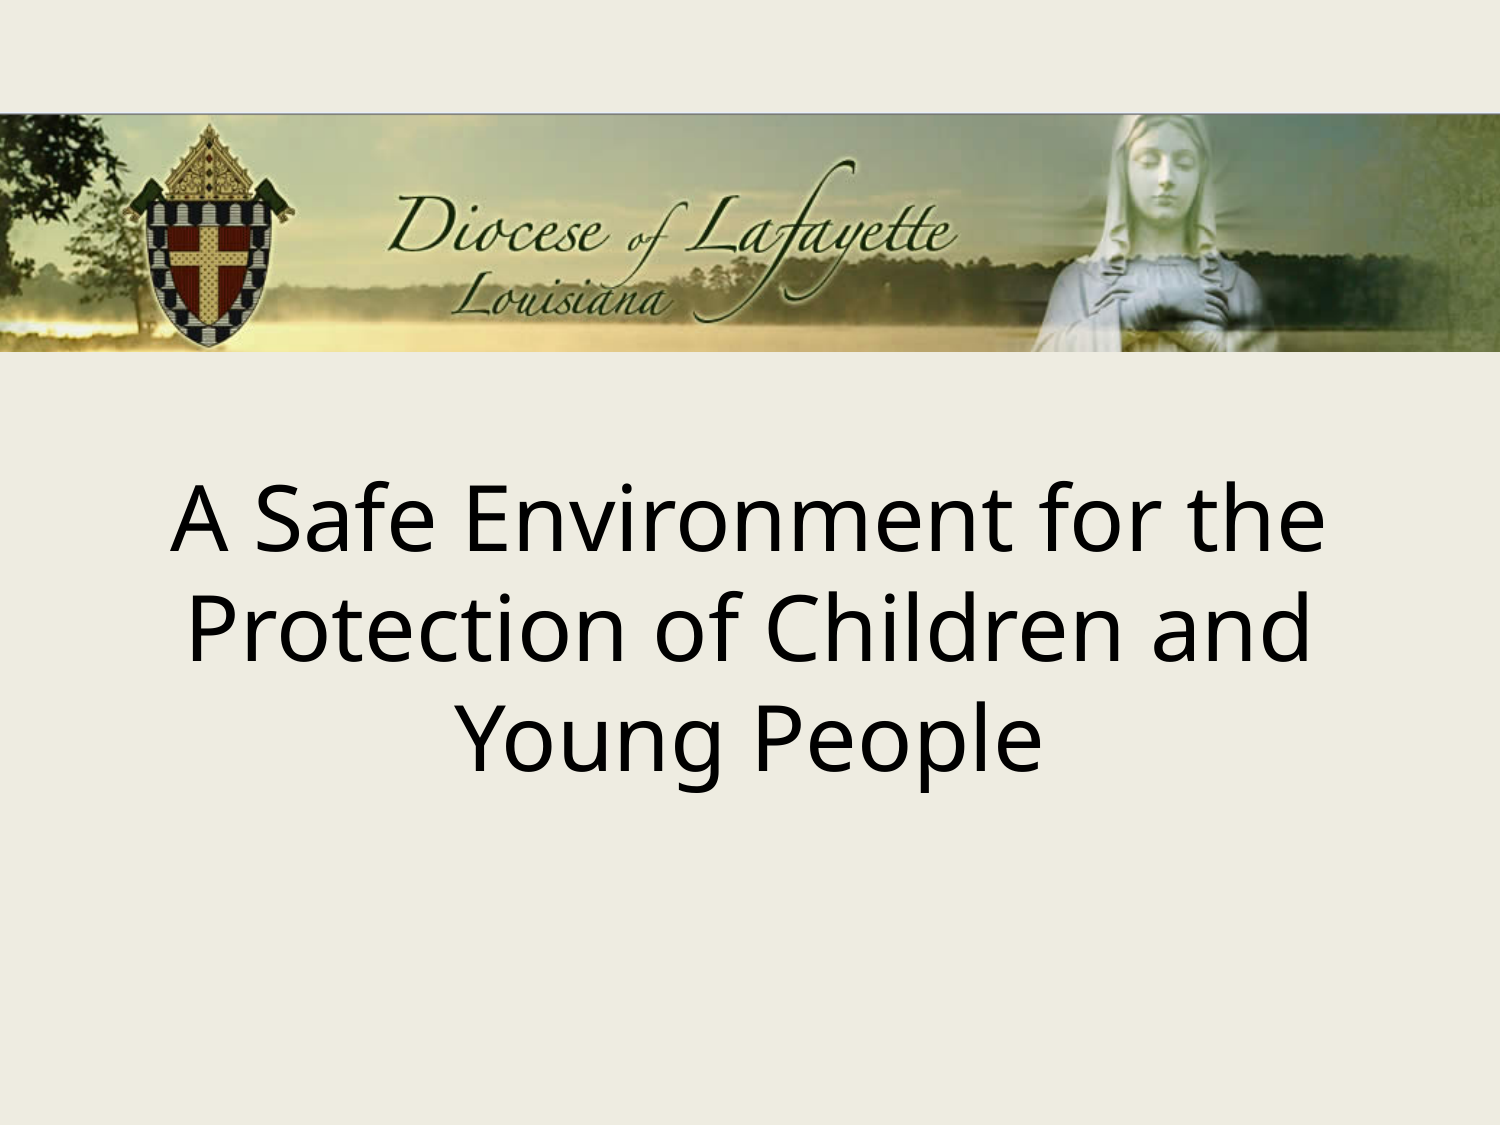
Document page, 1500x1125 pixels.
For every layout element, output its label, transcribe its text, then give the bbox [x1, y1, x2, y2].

title A Safe Environment for the Protection of Children and Young People [112, 360, 1388, 900]
picture [0, 112, 1500, 352]
